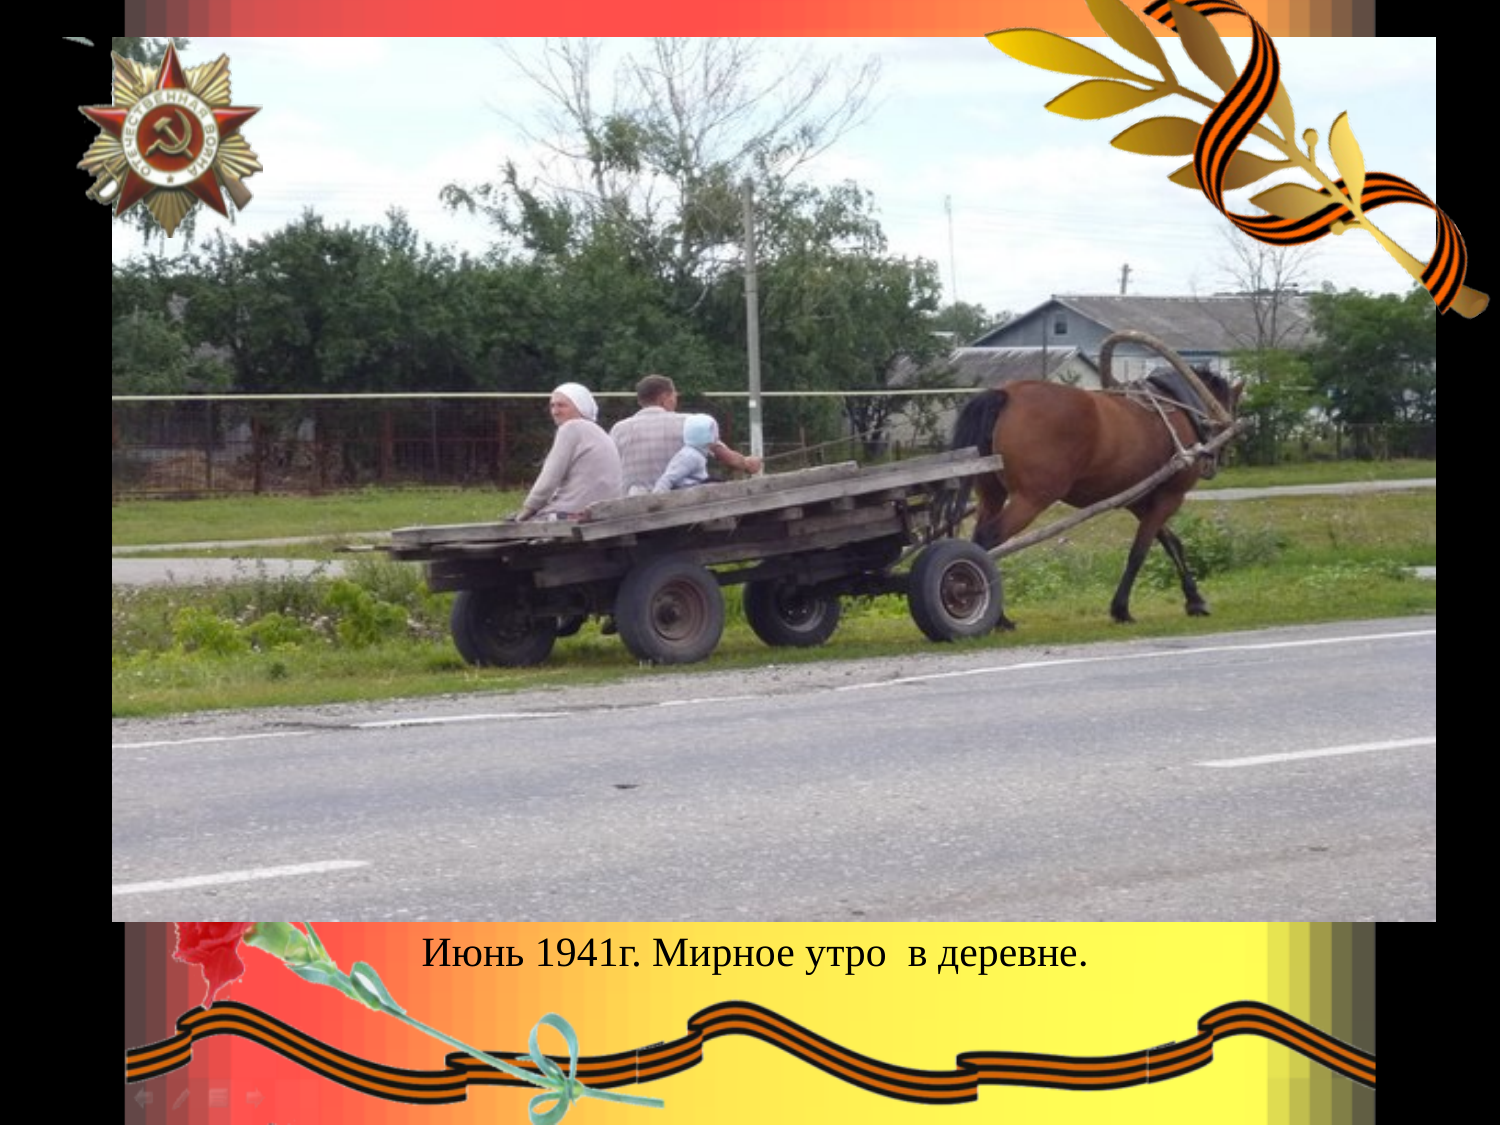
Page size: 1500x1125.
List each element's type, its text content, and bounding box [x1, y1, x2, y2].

picture [0, 0, 1500, 1125]
list Июнь 1941г. Мирное утро в деревне. [135, 930, 1365, 1059]
